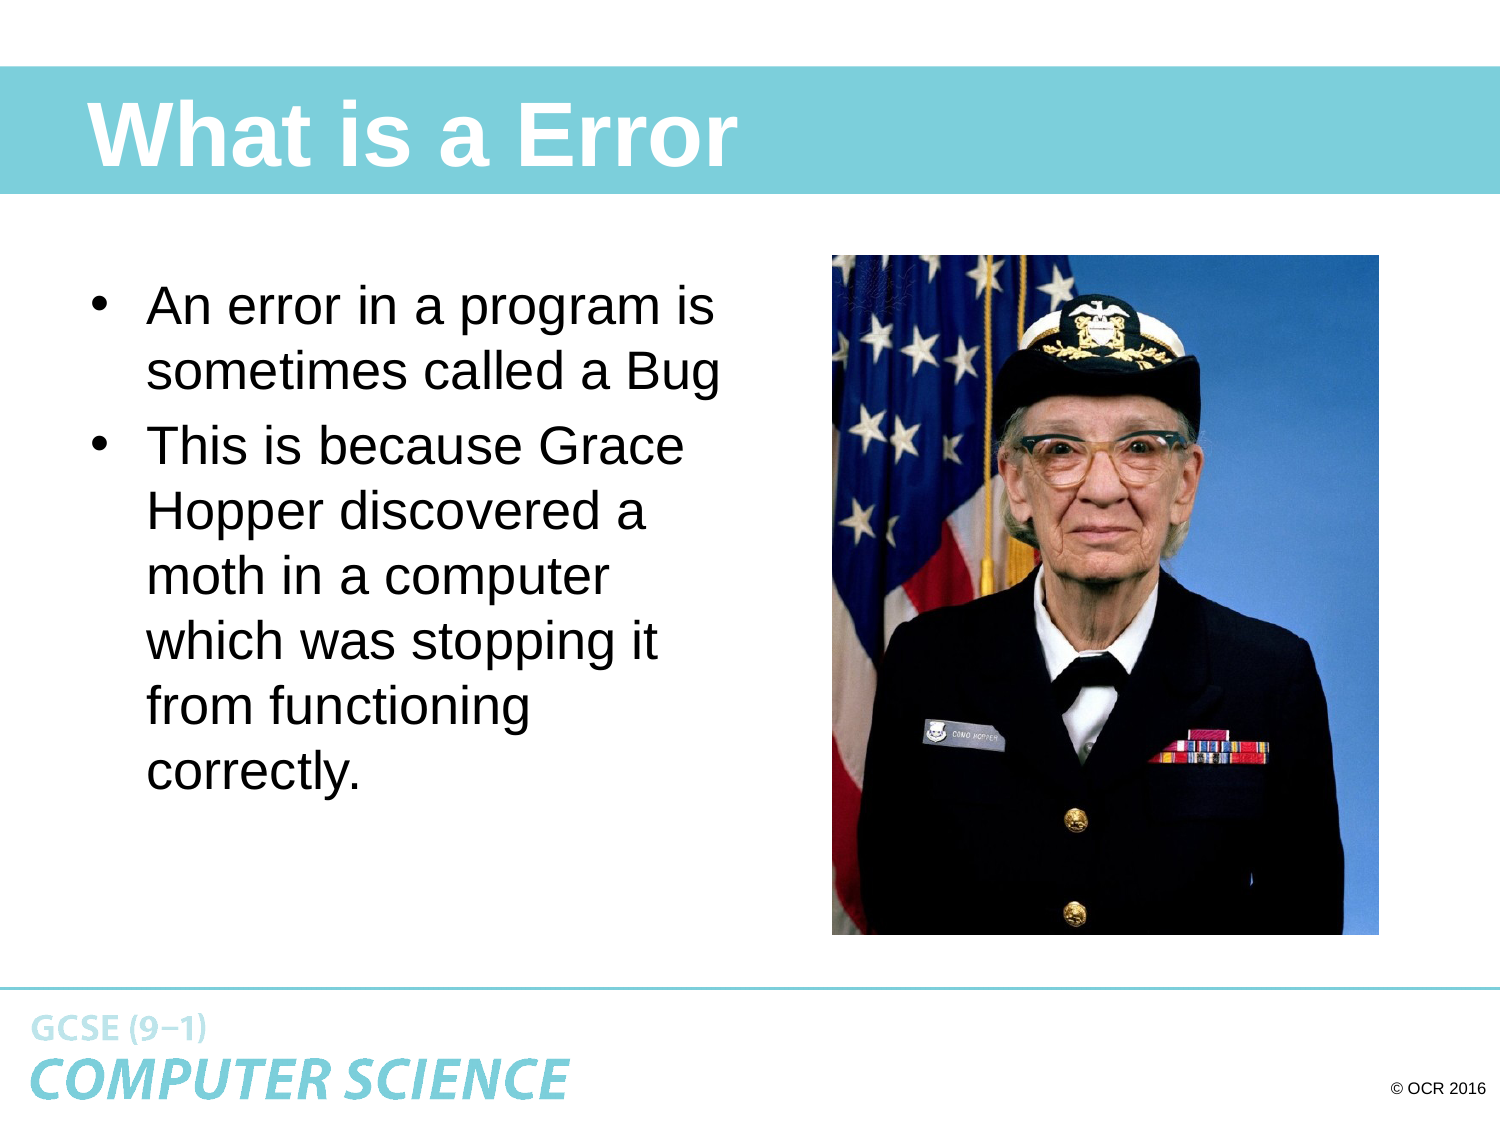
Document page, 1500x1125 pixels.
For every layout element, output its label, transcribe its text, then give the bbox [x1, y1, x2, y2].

list An error in a program is sometimes called a Bug This is because Grace Hopper discovered a moth in a computer which was stopping it from functioning correctly. [75, 262, 762, 965]
picture [832, 255, 1379, 936]
picture [0, 987, 1500, 1124]
title What is a Error [0, 66, 1500, 194]
